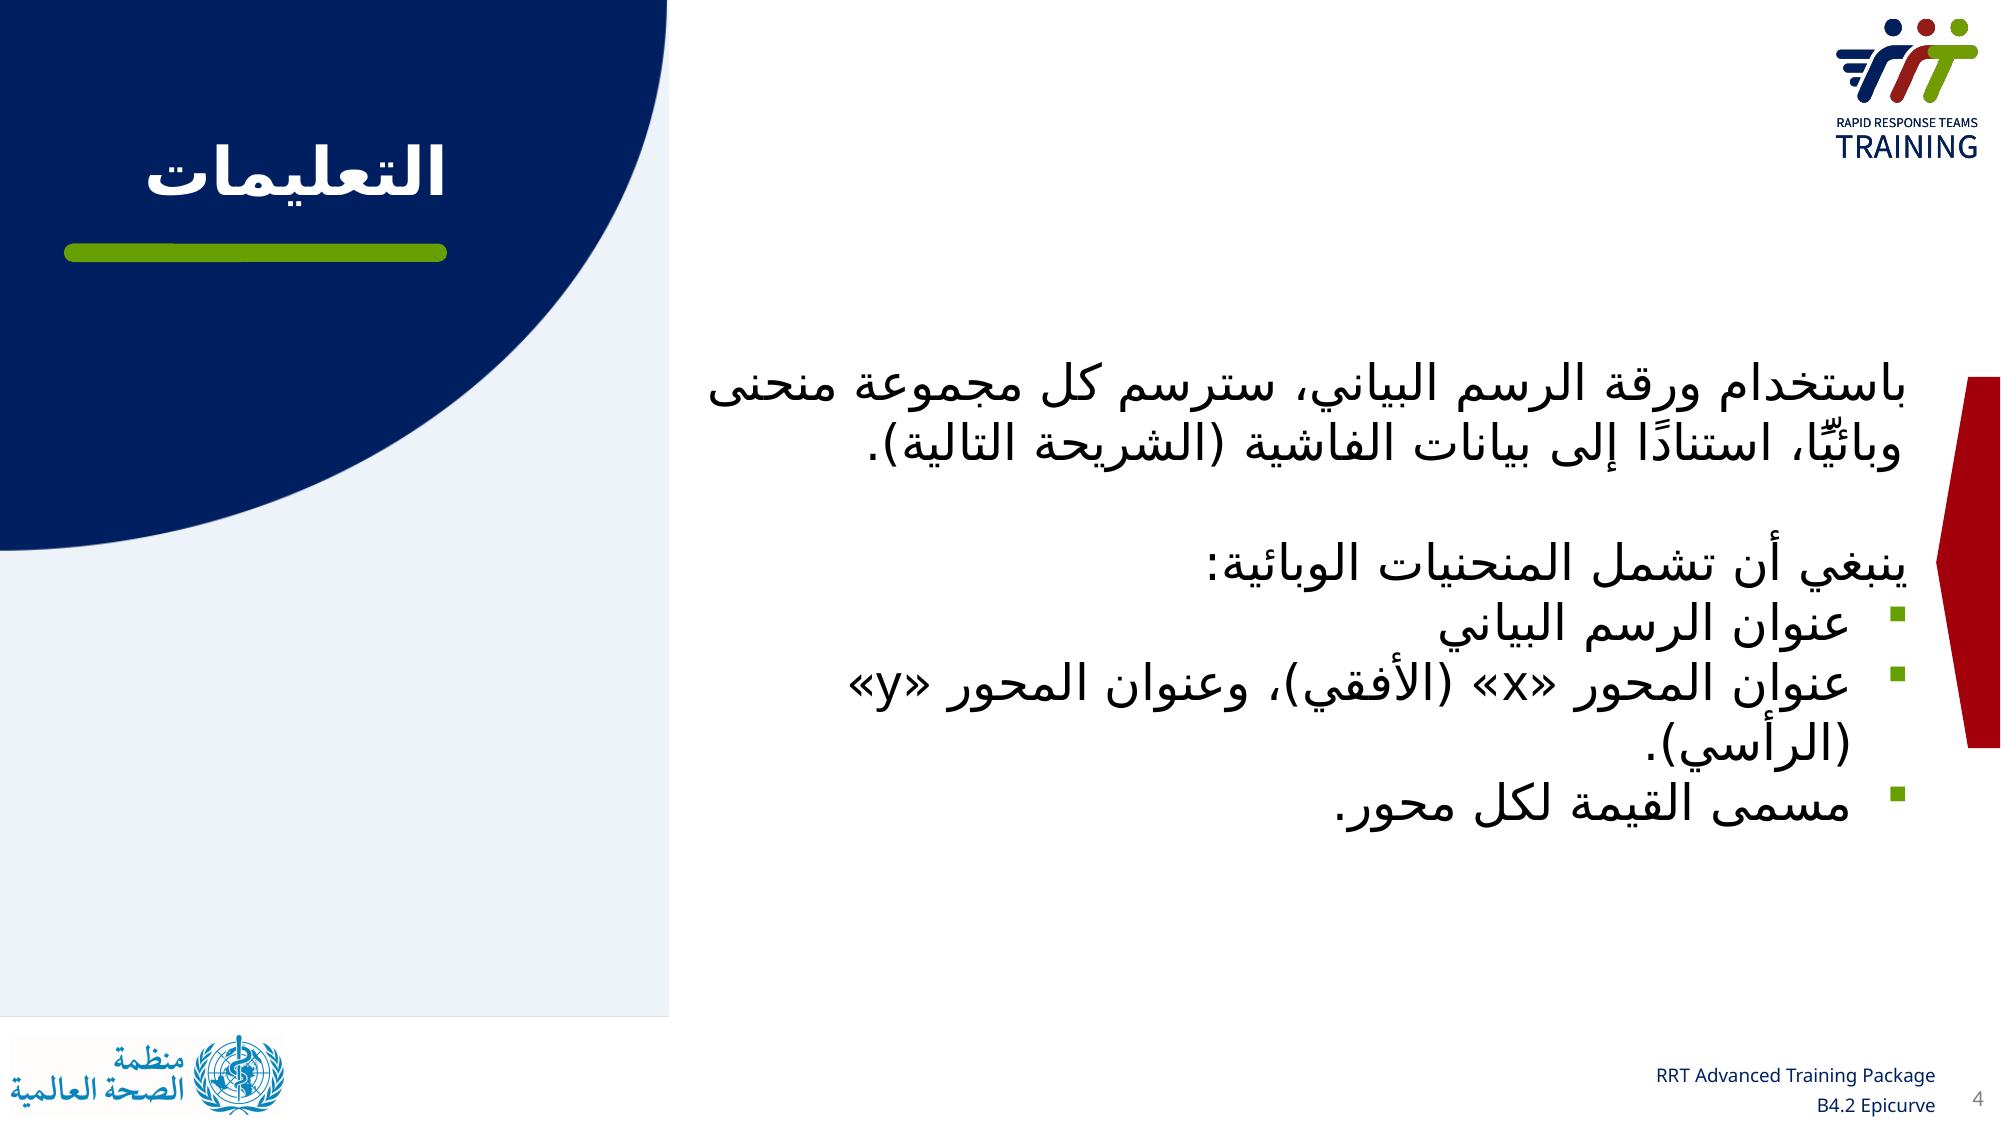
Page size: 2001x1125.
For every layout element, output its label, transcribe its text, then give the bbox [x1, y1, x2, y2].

picture [0, 0, 669, 1018]
picture [11, 1035, 284, 1115]
picture [241, 1050, 247, 1059]
text_box التعليمات [75, 102, 450, 245]
text_box باستخدام ورقة الرسم البياني، سترسم كل مجموعة منحنى وبائيًّا، استنادًا إلى بيانات الفاشية (الشريحة التالية). ينبغي أن تشمل المنحنيات الوبائية: عنوان الرسم البياني عنوان المحور «x» (الأفقي)، وعنوان المحور «y» (الرأسي). مسمى القيمة لكل محور. [693, 342, 1917, 838]
picture [1835, 19, 1978, 167]
